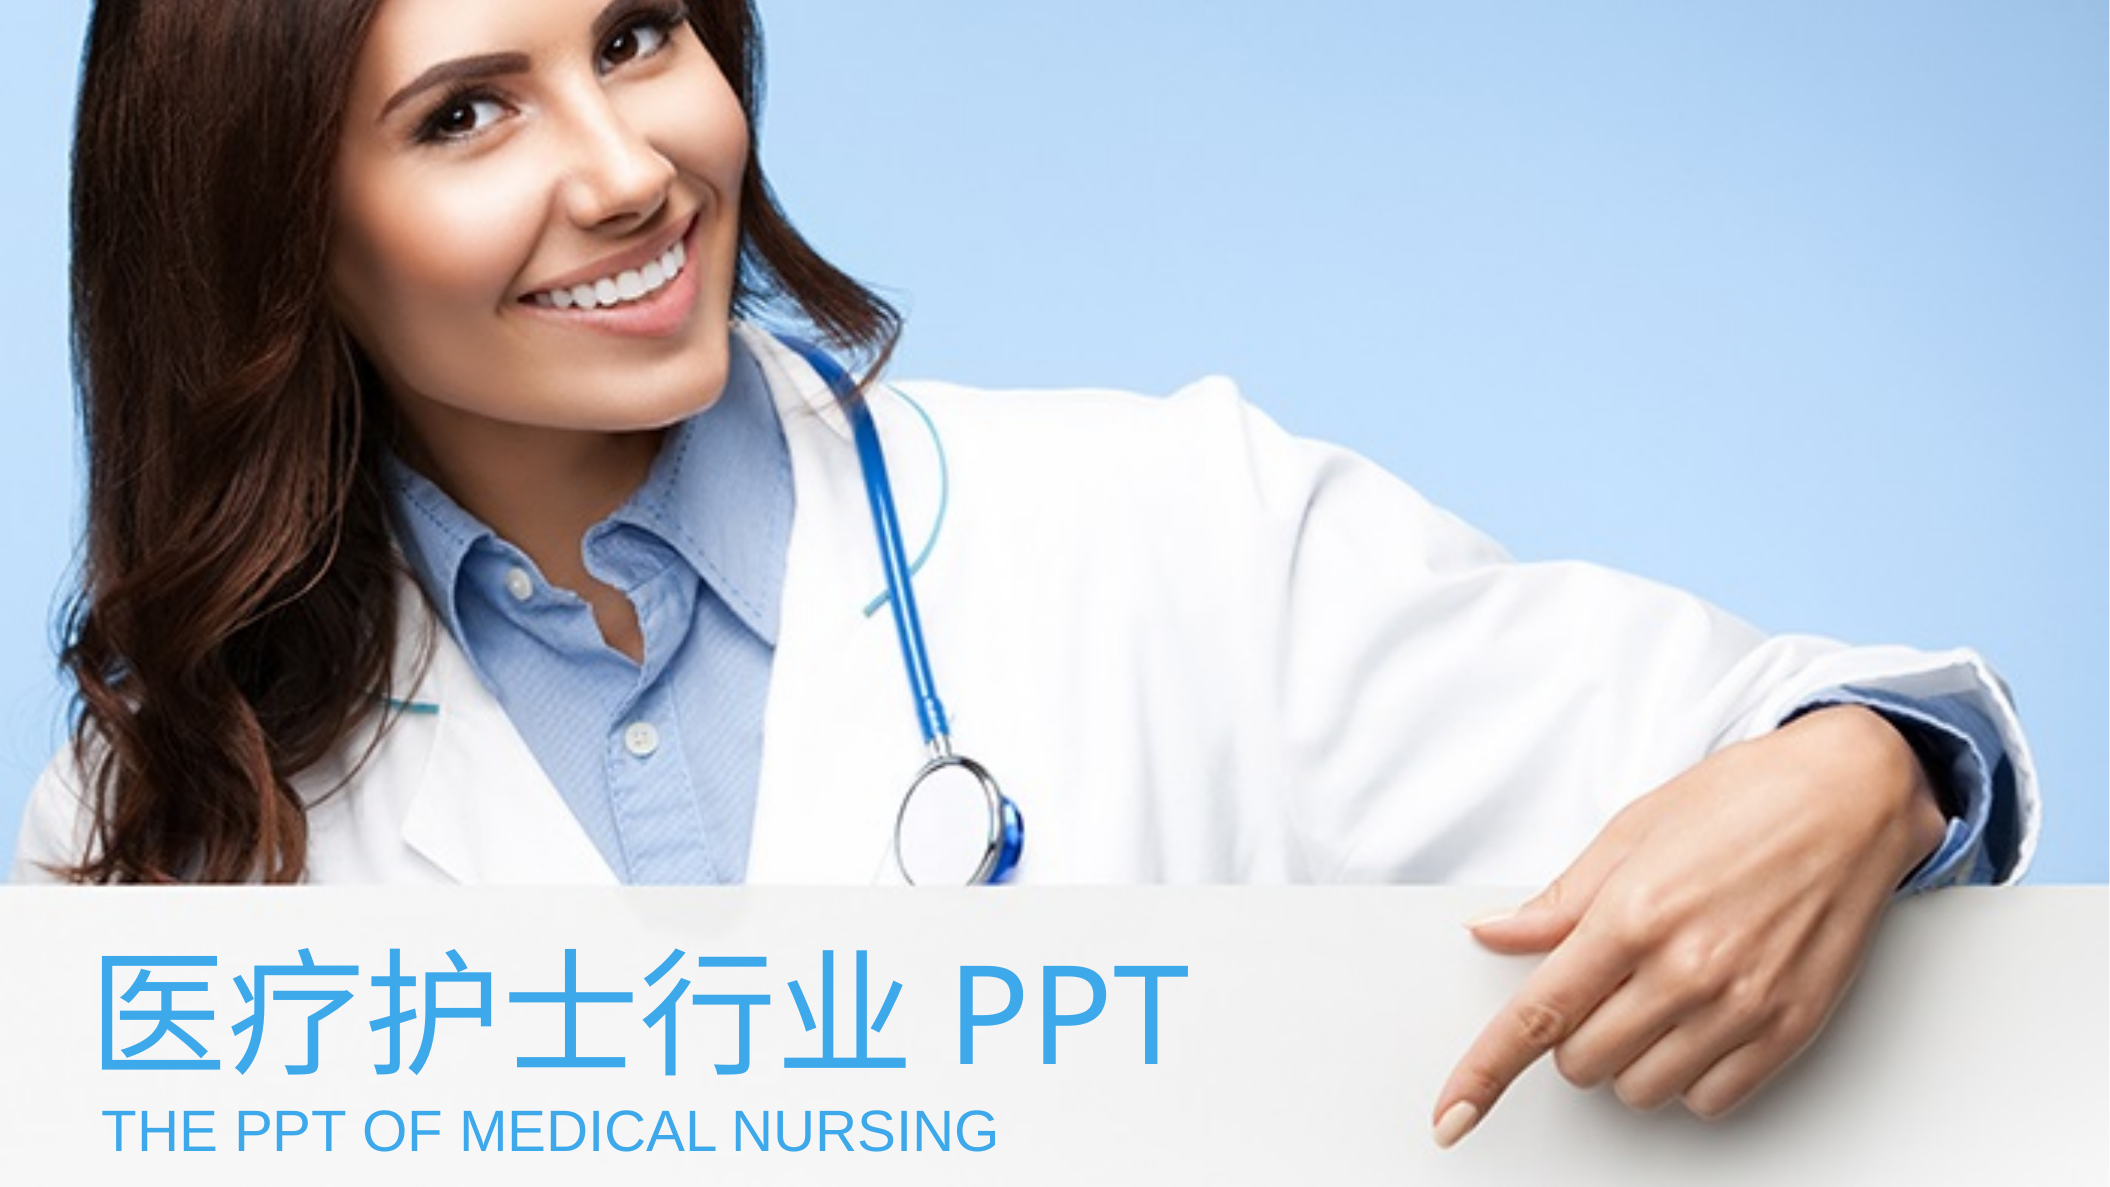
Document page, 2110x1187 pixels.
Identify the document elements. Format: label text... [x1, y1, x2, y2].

text_box [0, 0, 2110, 1187]
text_box 医疗护士行业PPT [74, 919, 1268, 1100]
text_box THE PPT OF MEDICAL NURSING [86, 1086, 1020, 1171]
